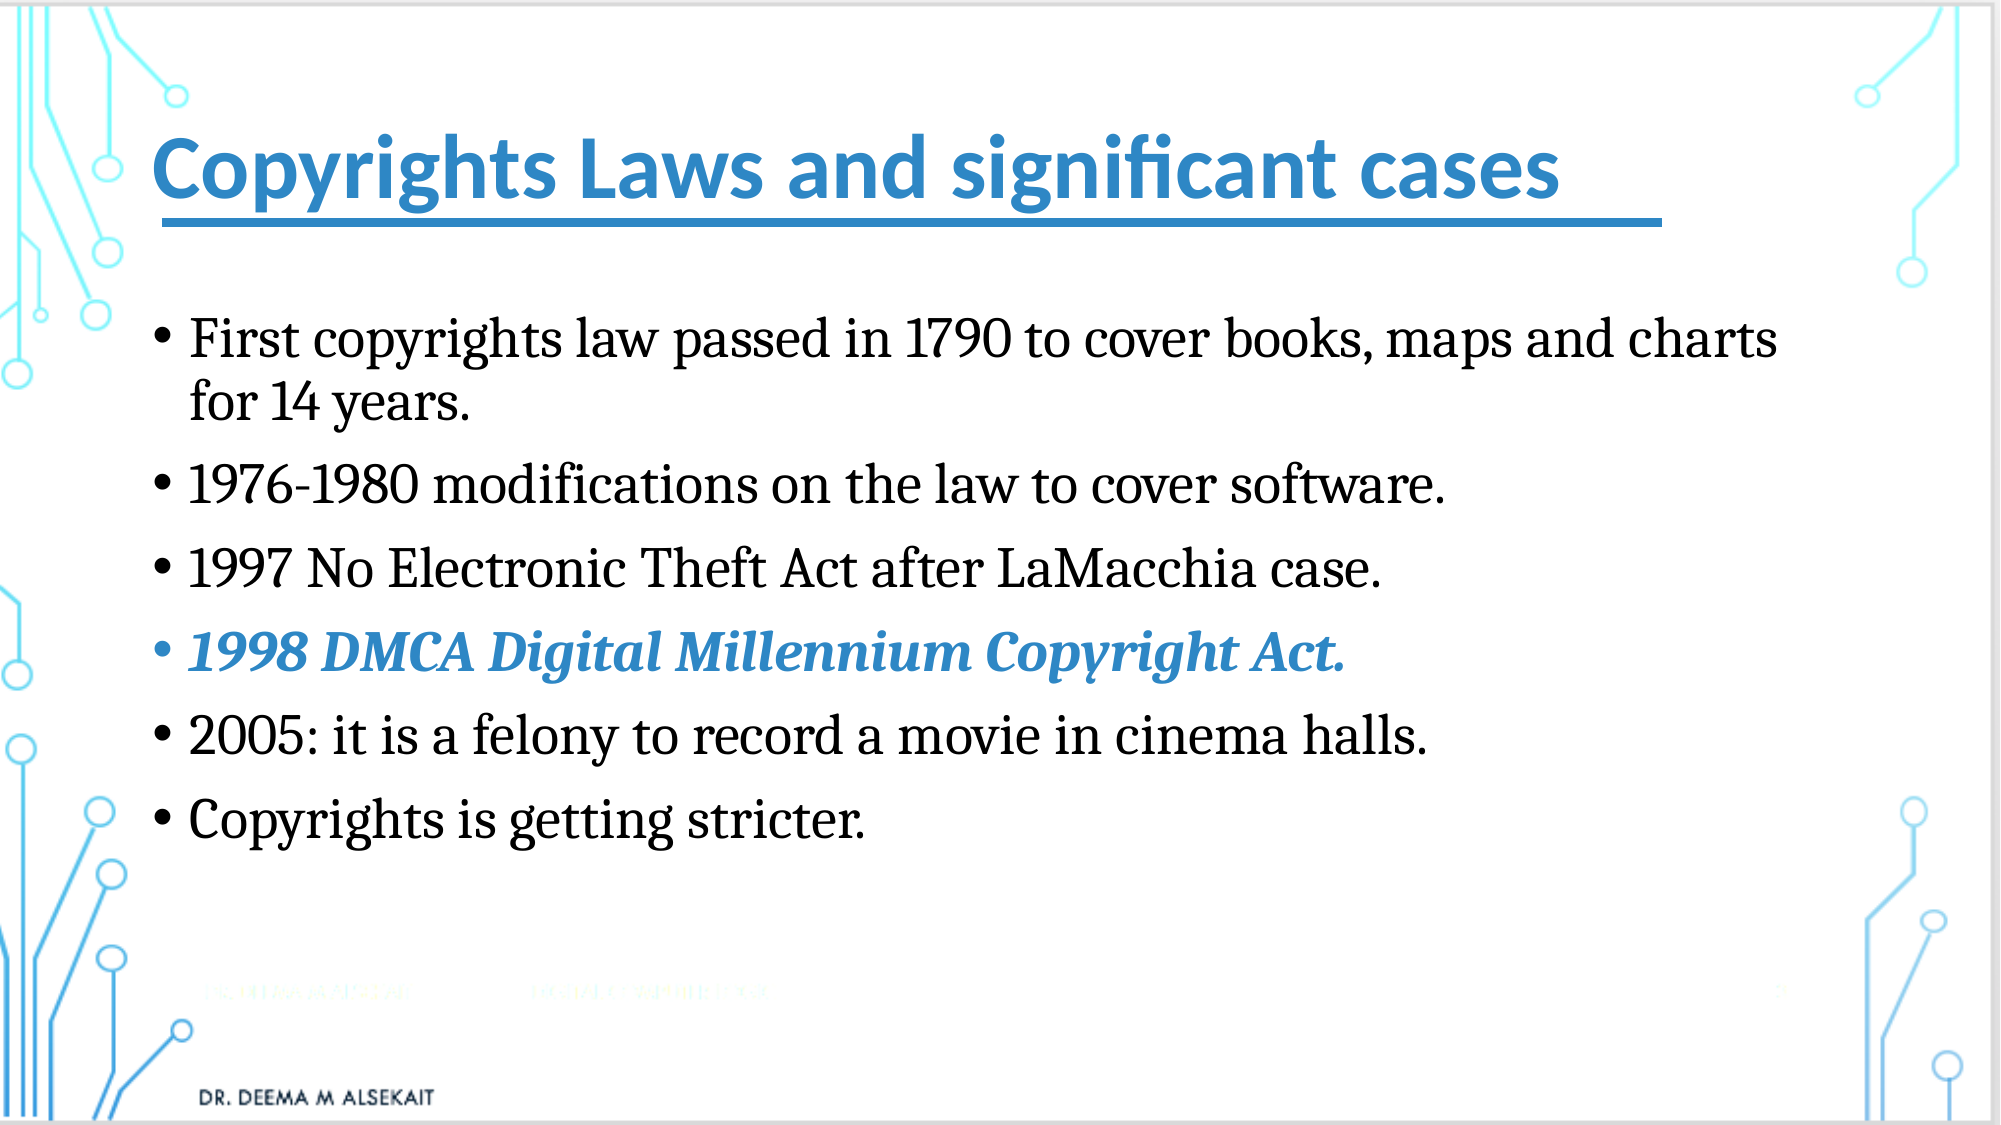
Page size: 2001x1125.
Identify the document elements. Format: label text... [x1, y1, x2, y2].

list First copyrights law passed in 1790 to cover books, maps and charts for 14 years. 1976-1980 modifications on the law to cover software. 1997 No Electronic Theft Act after LaMacchia case. 1998 DMCA Digital Millennium Copyright Act. 2005: it is a felony to record a movie in cinema halls. Copyrights is getting stricter. [137, 299, 1863, 1014]
picture [0, 0, 2001, 1125]
title Copyrights Laws and significant cases [137, 59, 1863, 278]
